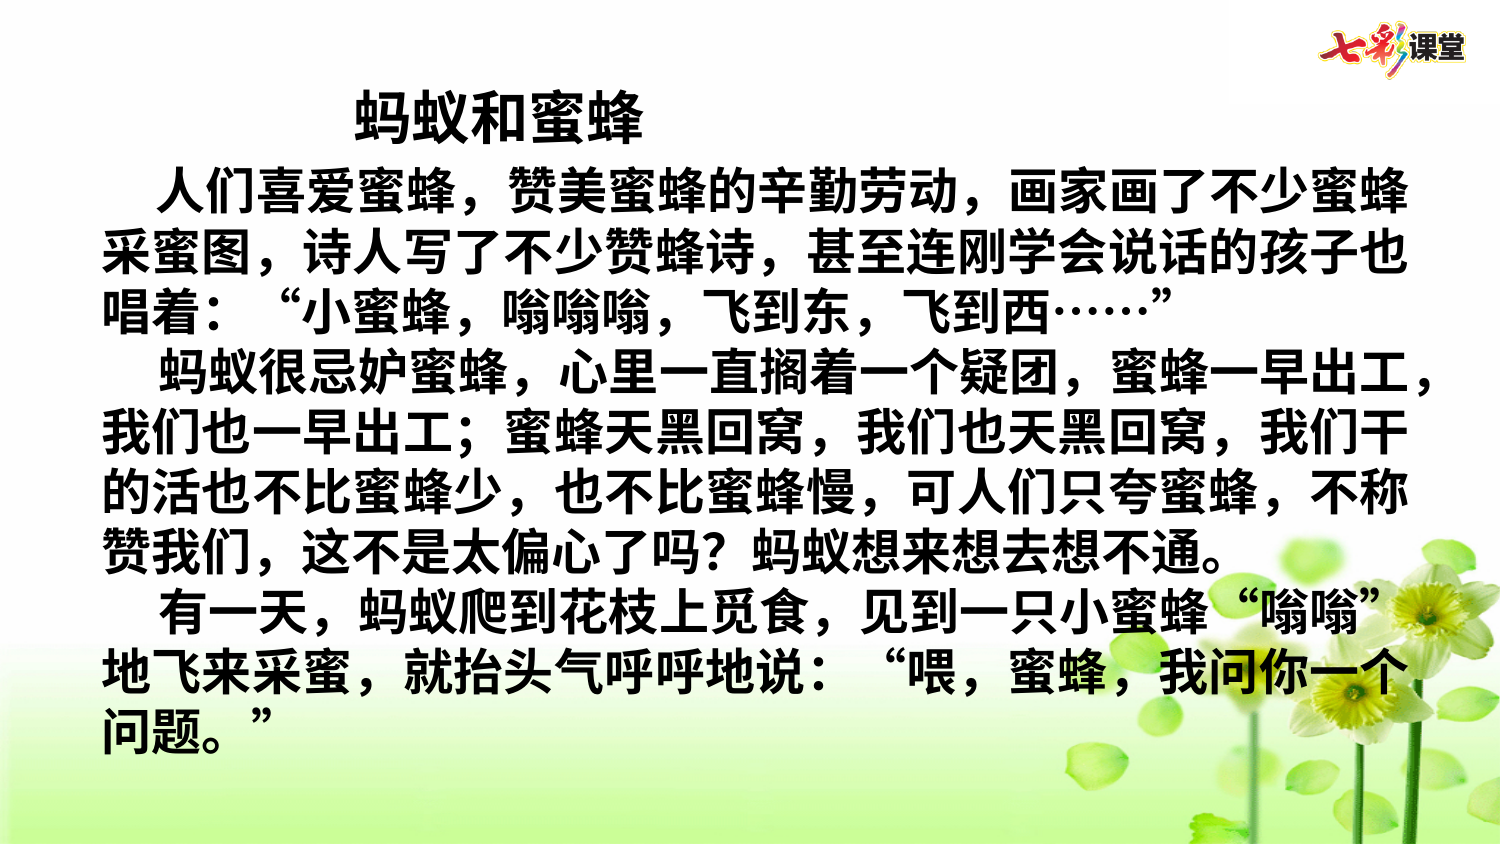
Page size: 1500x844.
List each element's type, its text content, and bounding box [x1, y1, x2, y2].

text_box 蚂蚁和蜜蜂 人们喜爱蜜蜂，赞美蜜蜂的辛勤劳动，画家画了不少蜜蜂采蜜图，诗人写了不少赞蜂诗，甚至连刚学会说话的孩子也唱着：“小蜜蜂，嗡嗡嗡，飞到东，飞到西……” 蚂蚁很忌妒蜜蜂，心里一直搁着一个疑团，蜜蜂一早出工，我们也一早出工；蜜蜂天黑回窝，我们也天黑回窝，我们干的活也不比蜜蜂少，也不比蜜蜂慢，可人们只夸蜜蜂，不称赞我们，这不是太偏心了吗？蚂蚁想来想去想不通。 有一天，蚂蚁爬到花枝上觅食，见到一只小蜜蜂“嗡嗡”地飞来采蜜，就抬头气呼呼地说：“喂，蜜蜂，我问你一个问题。” [86, 73, 1425, 769]
picture [0, 0, 1500, 844]
